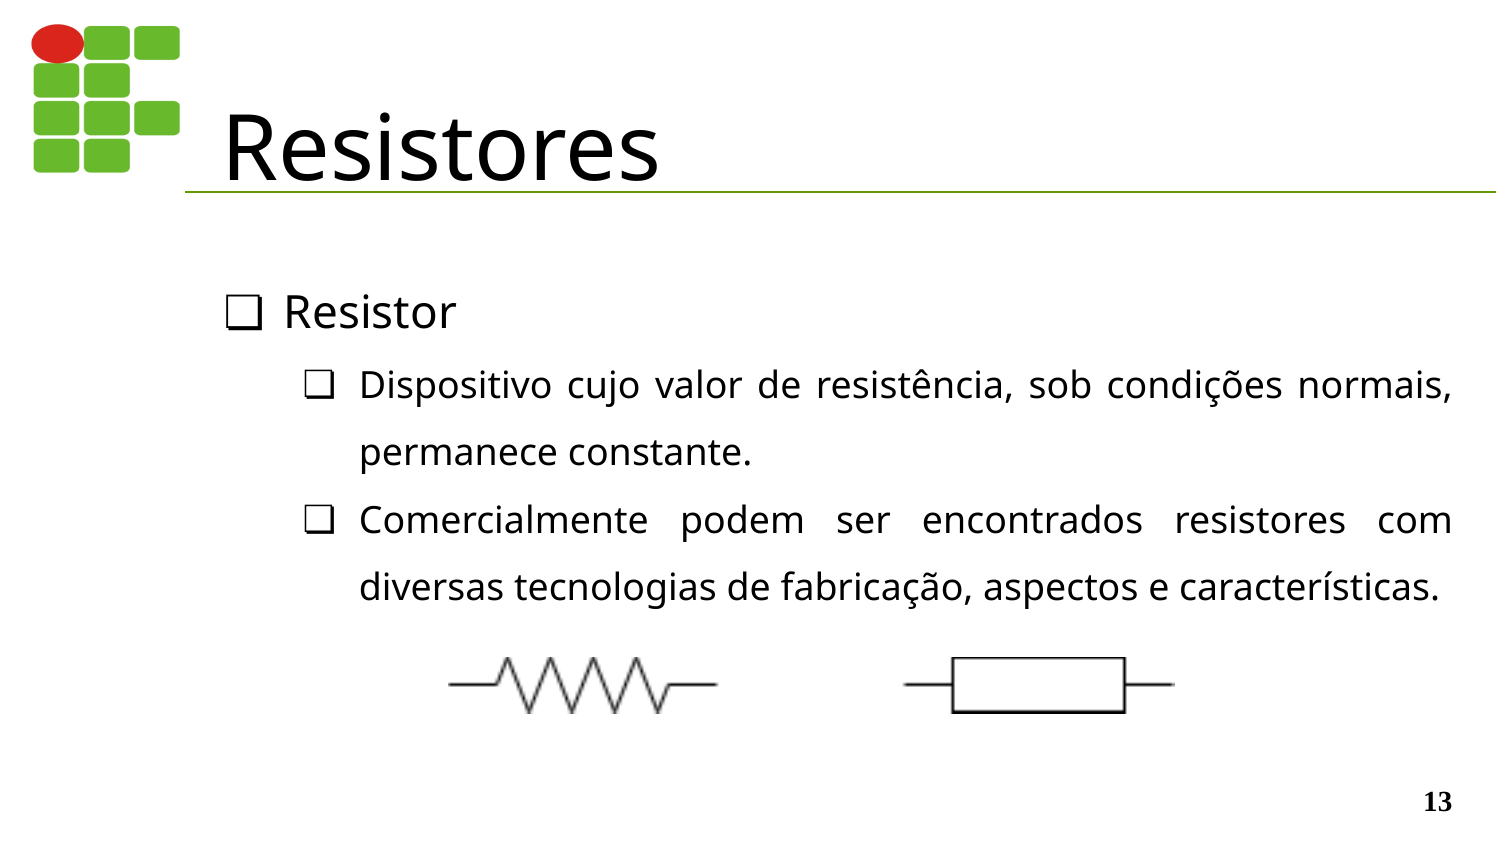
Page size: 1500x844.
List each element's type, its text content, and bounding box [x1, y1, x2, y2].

picture [448, 657, 1175, 714]
title Resistores [206, 26, 1468, 207]
text_box ‹#› [1155, 768, 1468, 825]
list Resistor Dispositivo cujo valor de resistência, sob condições normais, permanece constante. Comercialmente podem ser encontrados resistores com diversas tecnologias de fabricação, aspectos e características. [193, 248, 1469, 603]
picture [29, 23, 182, 174]
